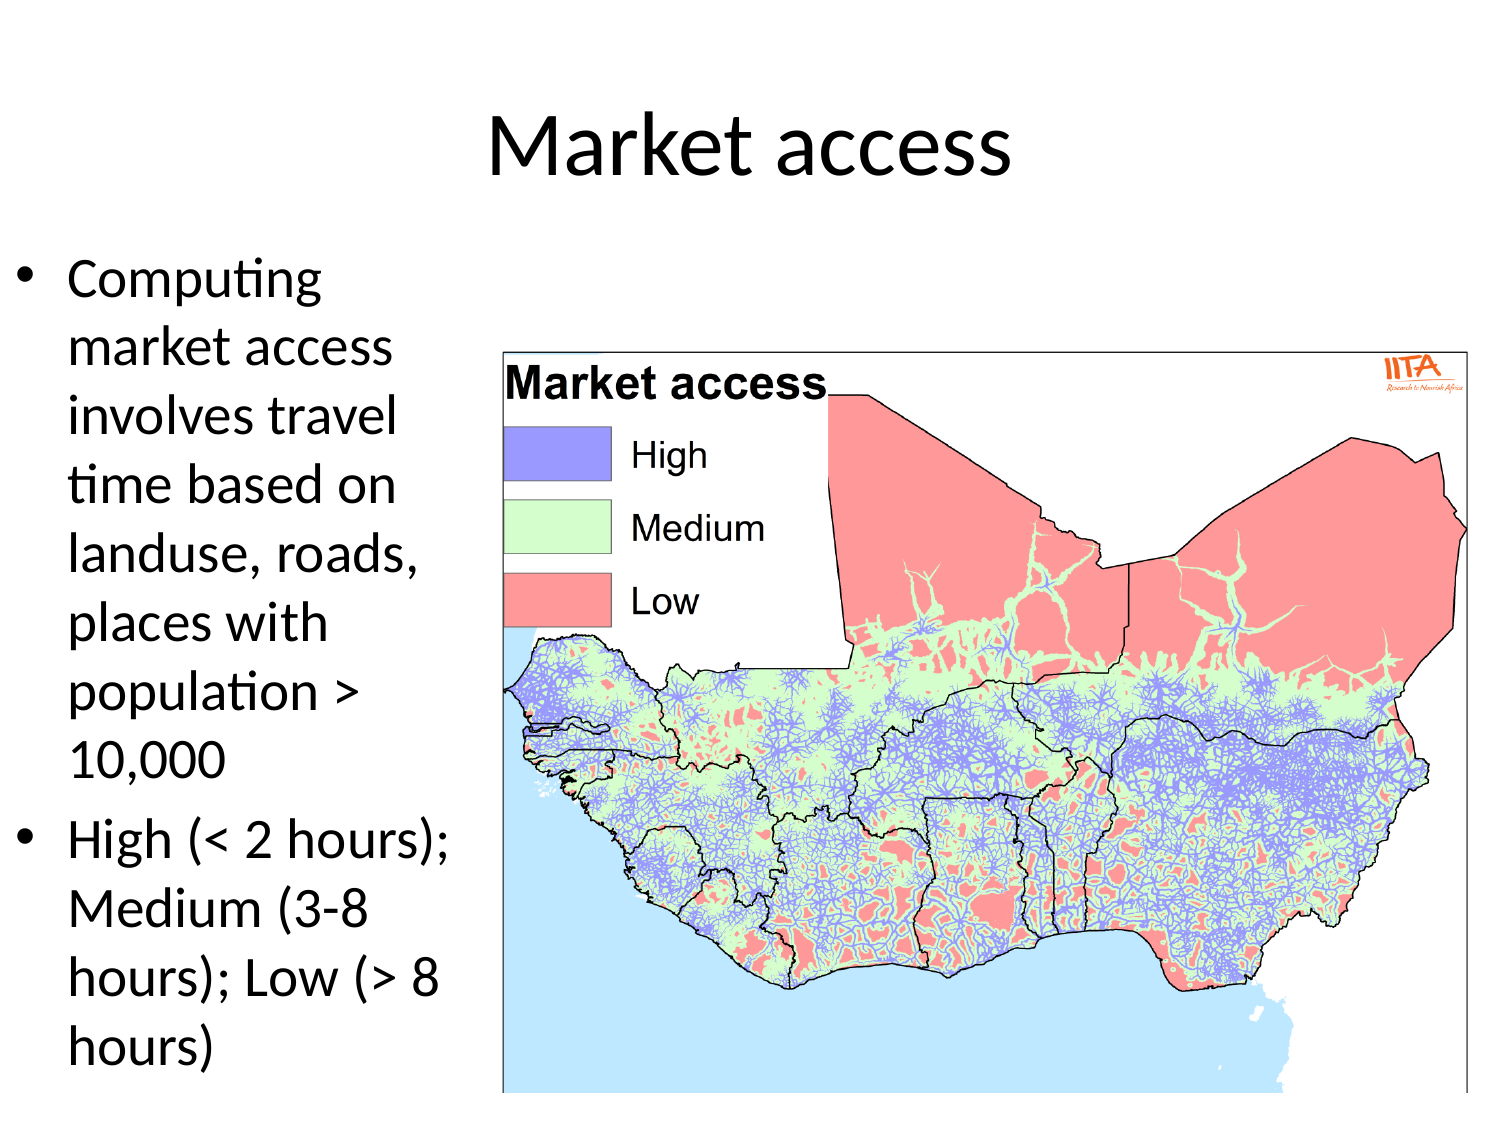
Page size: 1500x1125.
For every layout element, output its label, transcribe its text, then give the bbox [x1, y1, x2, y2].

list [501, 349, 1468, 1093]
text_box Computing market access involves travel time based on landuse, roads, places with population > 10,000 High (< 2 hours); Medium (3-8 hours); Low (> 8 hours) [0, 232, 497, 1095]
title Market access [75, 45, 1425, 233]
